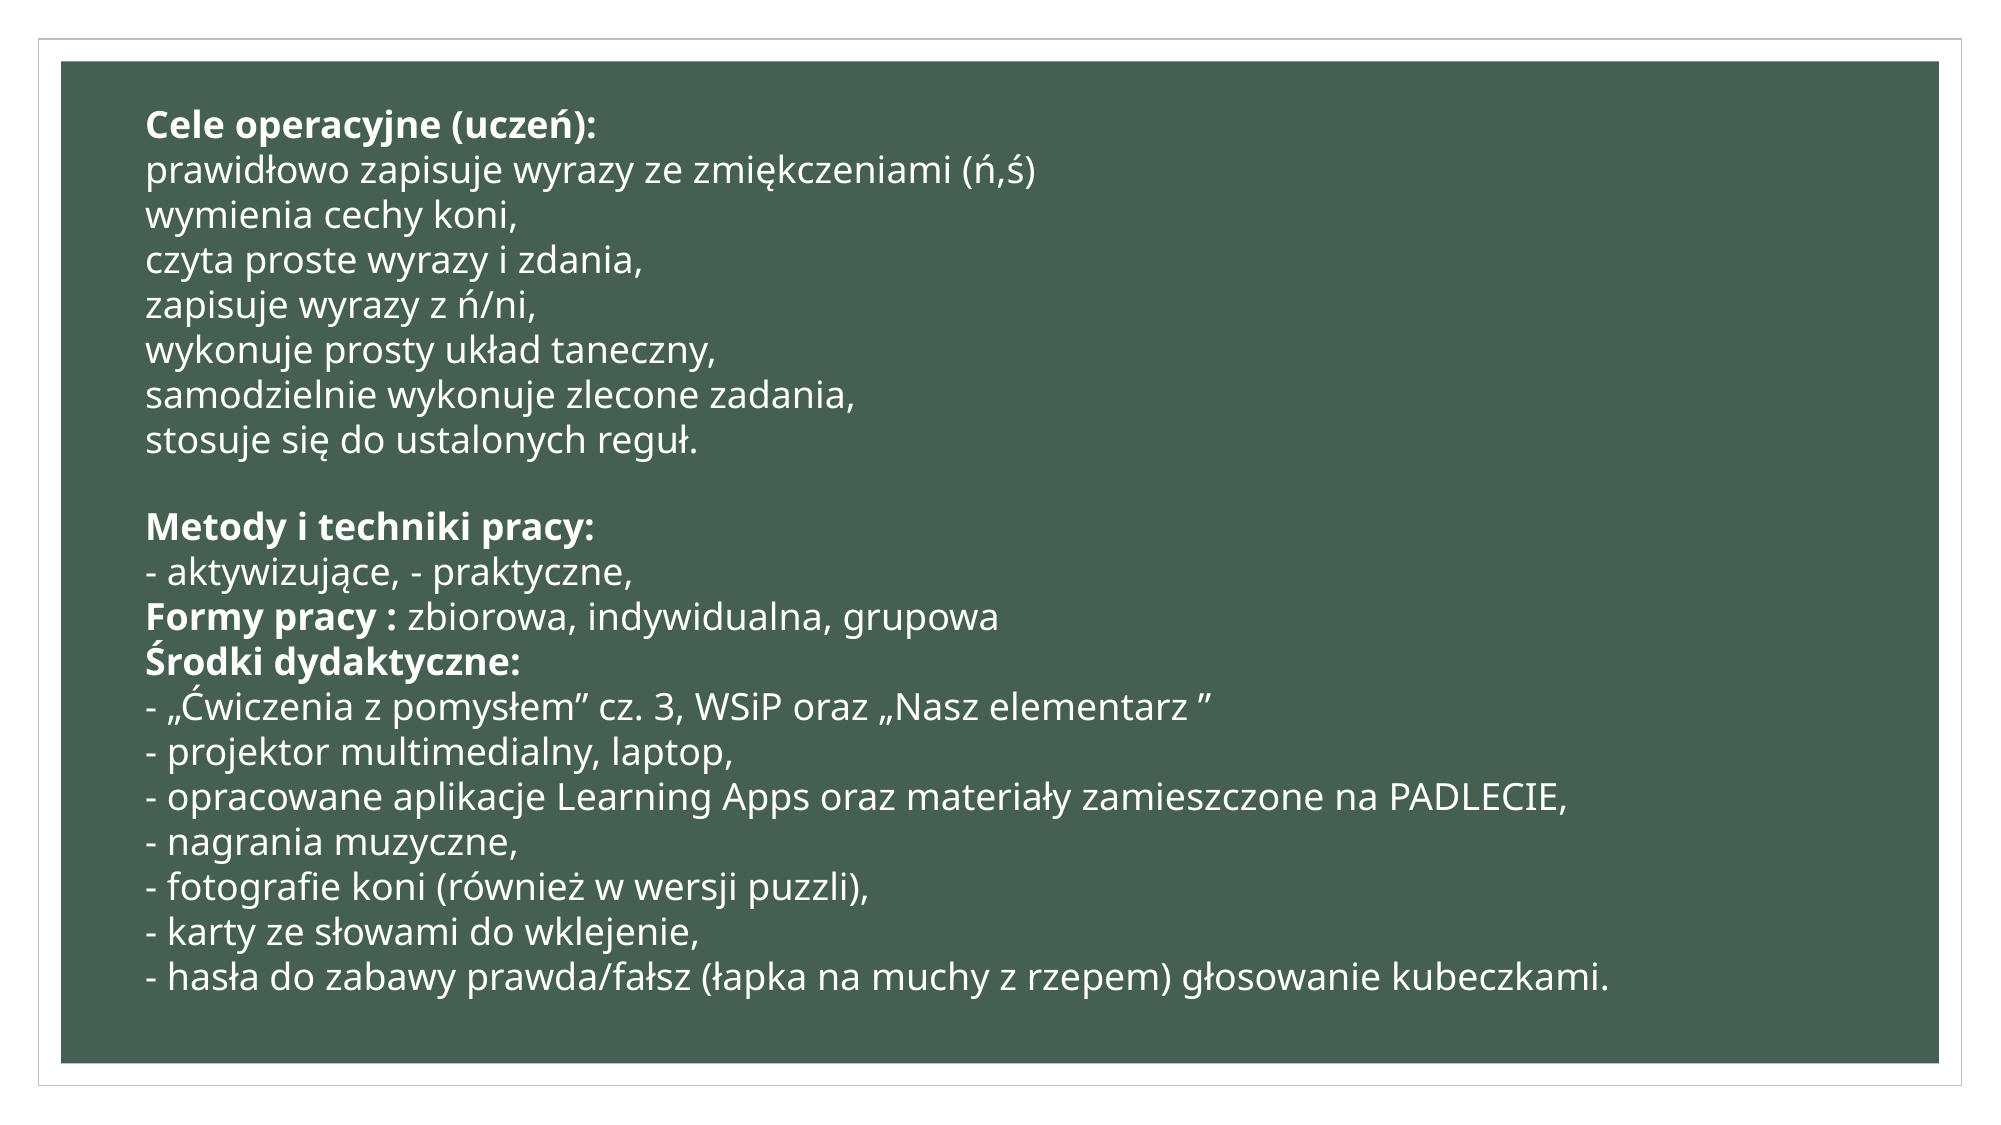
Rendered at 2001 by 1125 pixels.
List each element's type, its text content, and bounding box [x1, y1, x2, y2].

text_box Metody i techniki pracy: - aktywizujące, - praktyczne, Formy pracy : zbiorowa, indywidualna, grupowa Środki dydaktyczne: - „Ćwiczenia z pomysłem” cz. 3, WSiP oraz „Nasz elementarz ” - projektor multimedialny, laptop, - opracowane aplikacje Learning Apps oraz materiały zamieszczone na PADLECIE, - nagrania muzyczne, - fotografie koni (również w wersji puzzli), - karty ze słowami do wklejenie, - hasła do zabawy prawda/fałsz (łapka na muchy z rzepem) głosowanie kubeczkami. [130, 495, 1874, 1051]
text_box Cele operacyjne (uczeń): prawidłowo zapisuje wyrazy ze zmiękczeniami (ń,ś) wymienia cechy koni, czyta proste wyrazy i zdania, zapisuje wyrazy z ń/ni, wykonuje prosty układ taneczny, samodzielnie wykonuje zlecone zadania, stosuje się do ustalonych reguł. [130, 93, 1827, 495]
